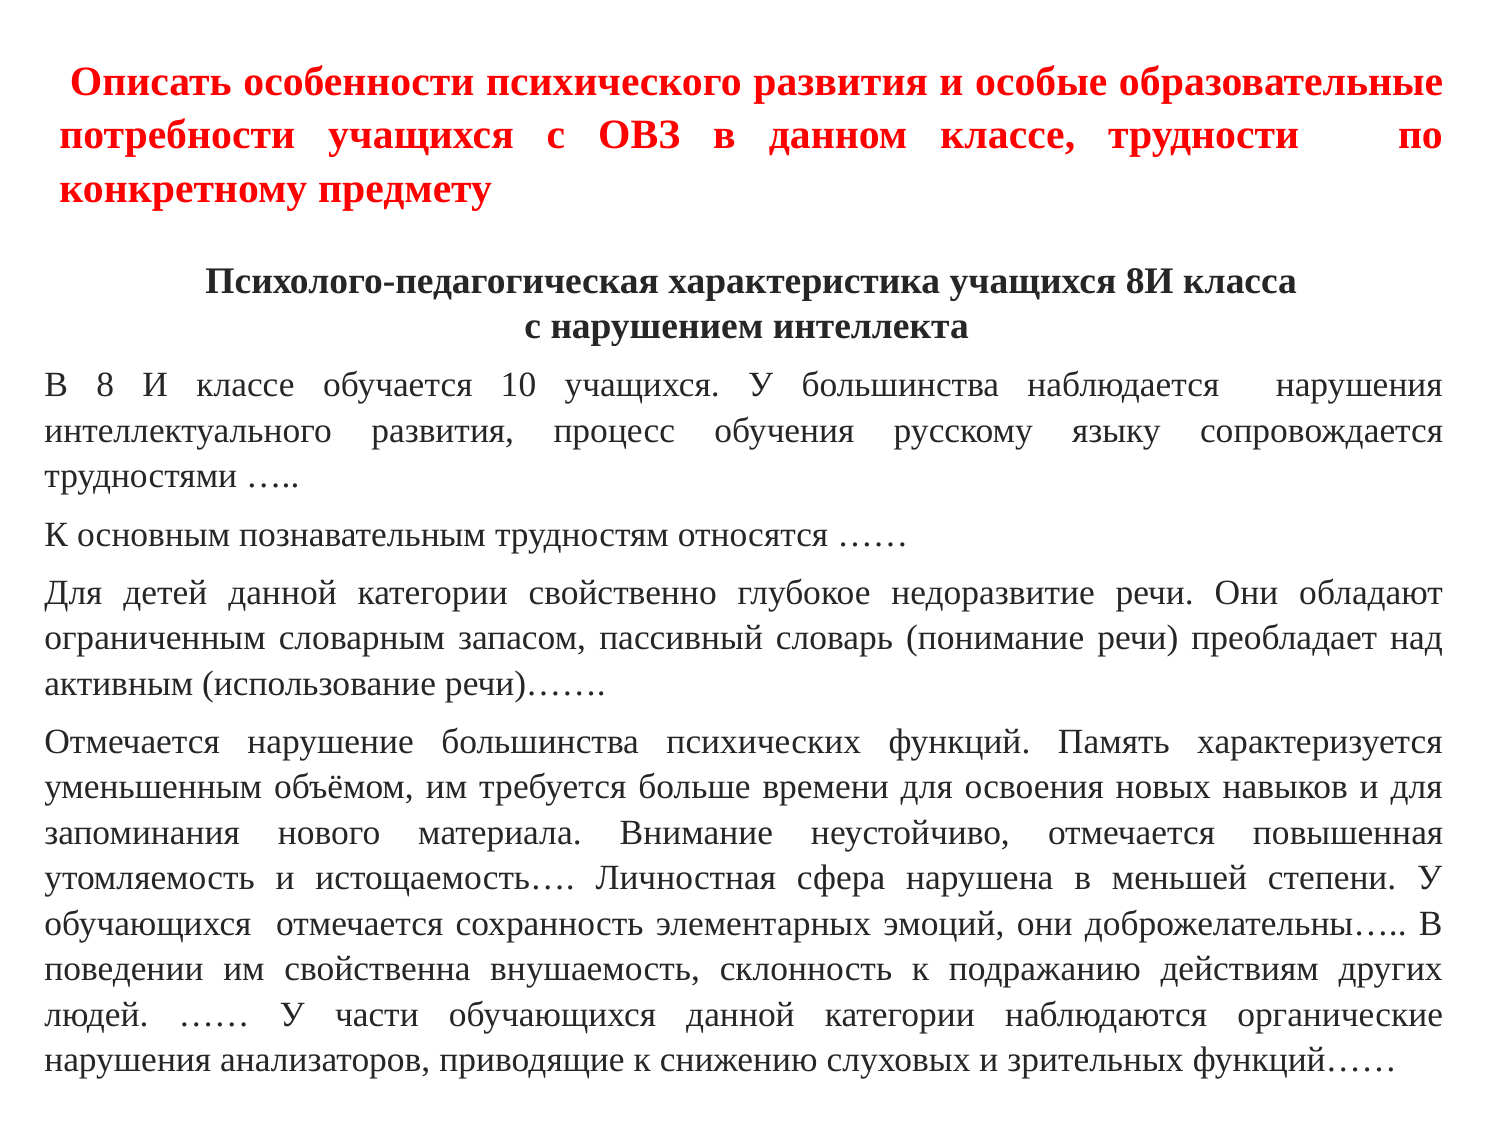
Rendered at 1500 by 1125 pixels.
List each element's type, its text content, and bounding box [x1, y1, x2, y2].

list Описать особенности психического развития и особые образовательные потребности учащихся с ОВЗ в данном классе, трудности по конкретному предмету Психолого-педагогическая характеристика учащихся 8И класса с нарушением интеллекта В 8 И классе обучается 10 учащихся. У большинства наблюдается нарушения интеллектуального развития, процесс обучения русскому языку сопровождается трудностями ….. К основным познавательным трудностям относятся …… Для детей данной категории свойственно глубокое недоразвитие речи. Они обладают ограниченным словарным запасом, пассивный словарь (понимание речи) преобладает над активным (использование речи)……. Отмечается нарушение большинства психических функций. Память характеризуется уменьшенным объёмом, им требуется больше времени для освоения новых навыков и для запоминания нового материала. Внимание неустойчиво, отмечается повышенная утомляемость и истощаемость…. Личностная сфера нарушена в меньшей степени. У обучающихся отмечается сохранность элементарных эмоций, они доброжелательны….. В поведении им свойственна внушаемость, склонность к подражанию действиям других людей. …… У части обучающихся данной категории наблюдаются органические нарушения анализаторов, приводящие к снижению слуховых и зрительных функций…… [29, 42, 1459, 1094]
